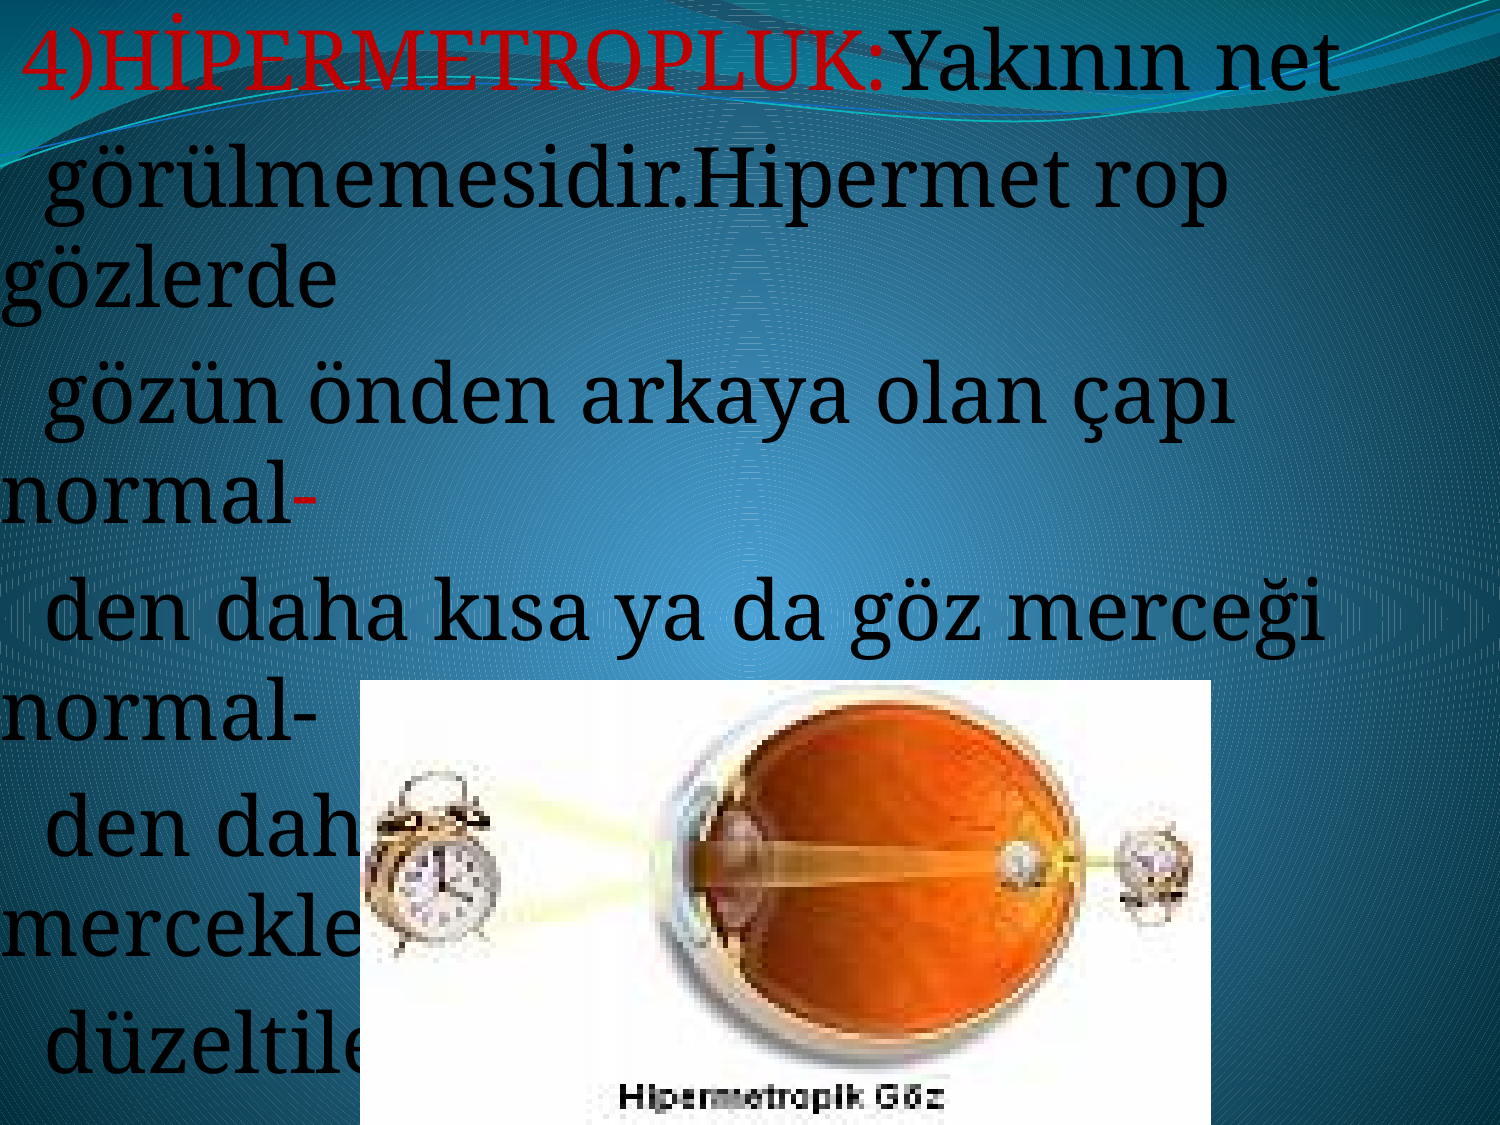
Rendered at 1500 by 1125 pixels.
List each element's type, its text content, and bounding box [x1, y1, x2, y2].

subtitle 4)HİPERMETROPLUK:Yakının net görülmemesidir.Hipermet rop gözlerde gözün önden arkaya olan çapı normal- den daha kısa ya da göz merceği normal- den daha incedir.İnce kenarlı mercekle düzeltilebilir. [0, 0, 1500, 1125]
picture [359, 680, 1211, 1125]
